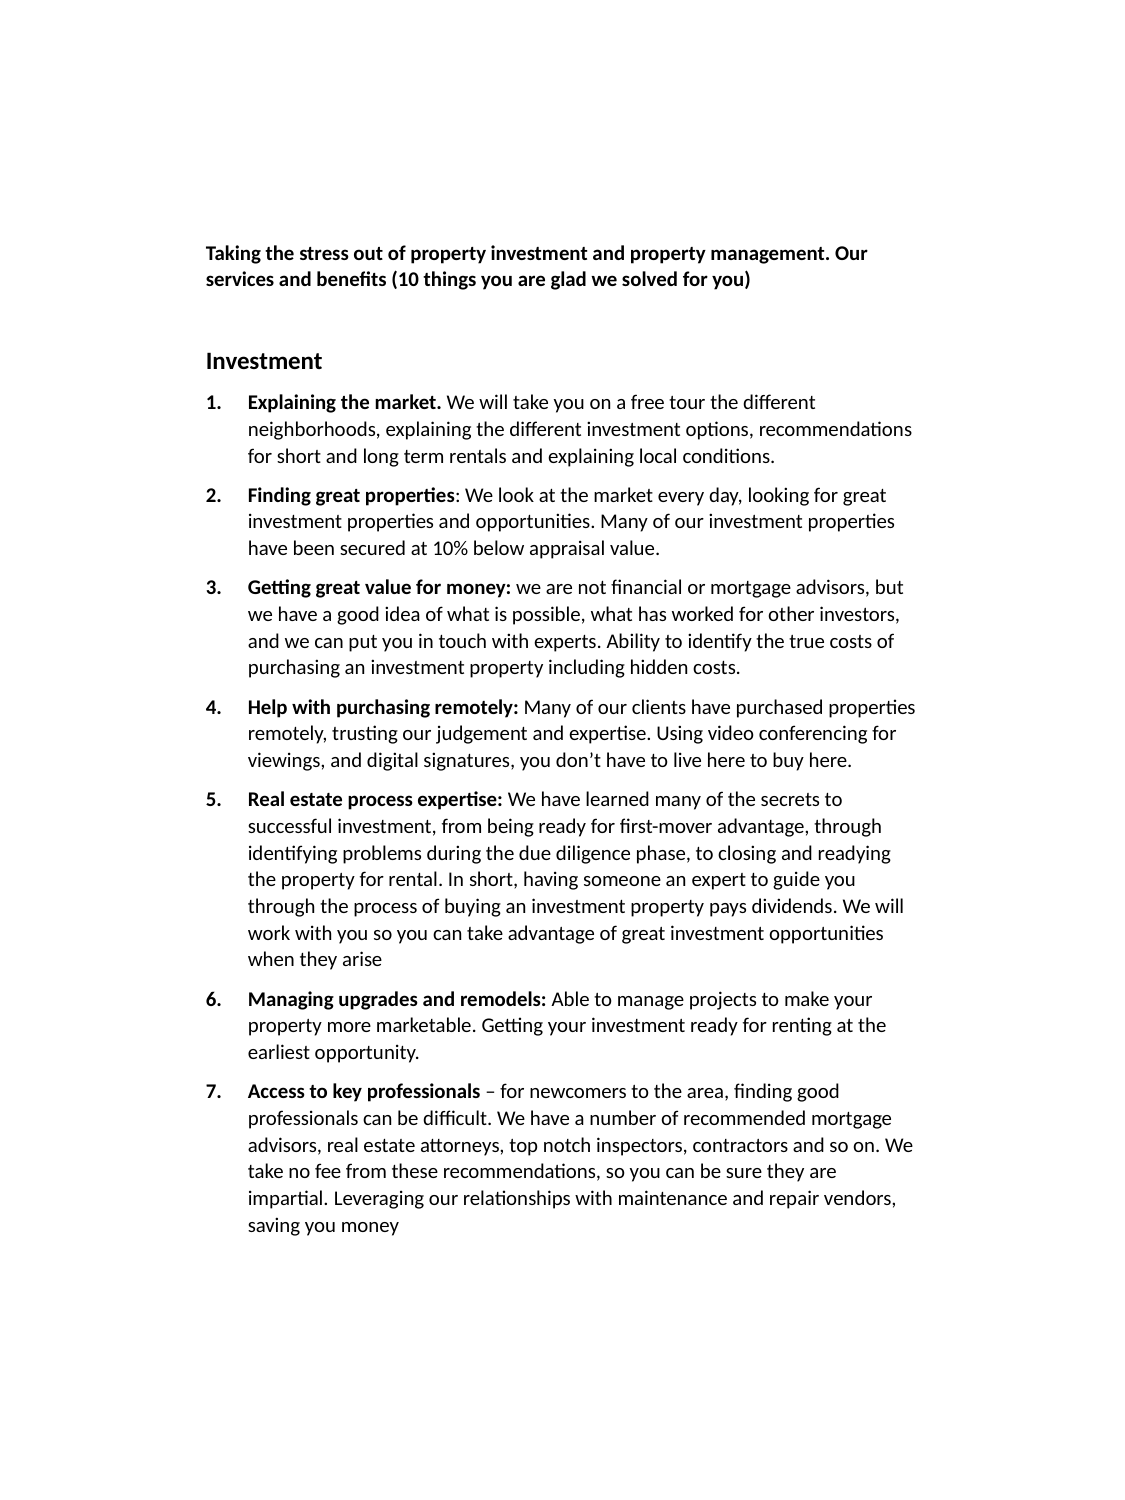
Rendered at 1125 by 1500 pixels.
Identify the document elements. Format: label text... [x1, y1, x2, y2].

text_box Taking the stress out of property investment and property management. Our services and benefits (10 things you are glad we solved for you) Investment Explaining the market. We will take you on a free tour the different neighborhoods, explaining the different investment options, recommendations for short and long term rentals and explaining local conditions. Finding great properties: We look at the market every day, looking for great investment properties and opportunities. Many of our investment properties have been secured at 10% below appraisal value. Getting great value for money: we are not financial or mortgage advisors, but we have a good idea of what is possible, what has worked for other investors, and we can put you in touch with experts. Ability to identify the true costs of purchasing an investment property including hidden costs. Help with purchasing remotely: Many of our clients have purchased properties remotely, trusting our judgement and expertise. Using video conferencing for viewings, and digital signatures, you don’t have to live here to buy here. Real estate process expertise: We have learned many of the secrets to successful investment, from being ready for first-mover advantage, through identifying problems during the due diligence phase, to closing and readying the property for rental. In short, having someone an expert to guide you through the process of buying an investment property pays dividends. We will work with you so you can take advantage of great investment opportunities when they arise Managing upgrades and remodels: Able to manage projects to make your property more marketable. Getting your investment ready for renting at the earliest opportunity. Access to key professionals – for newcomers to the area, finding good professionals can be difficult. We have a number of recommended mortgage advisors, real estate attorneys, top notch inspectors, contractors and so on. We take no fee from these recommendations, so you can be sure they are impartial. Leveraging our relationships with maintenance and repair vendors, saving you money [190, 230, 934, 1323]
